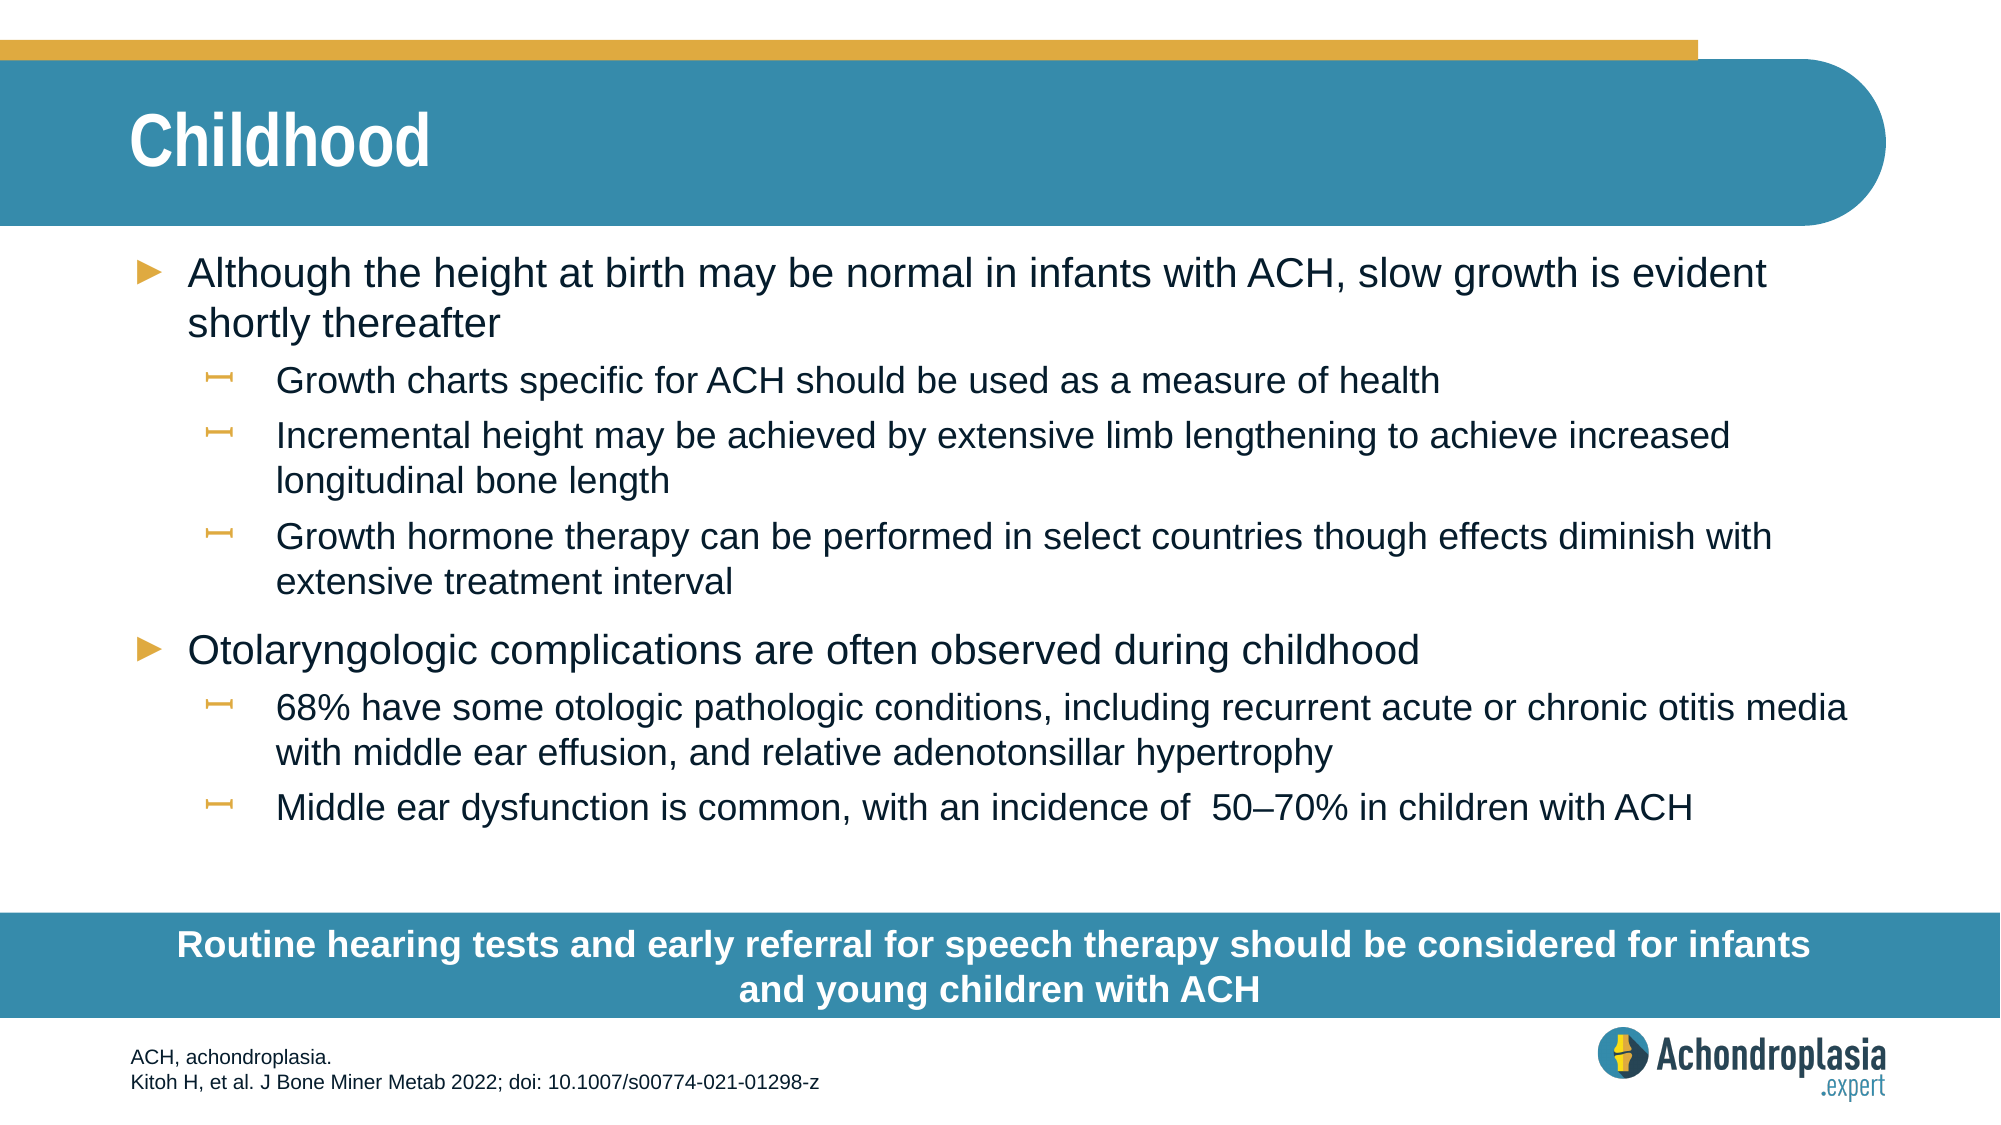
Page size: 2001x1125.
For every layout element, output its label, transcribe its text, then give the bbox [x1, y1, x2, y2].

list Although the height at birth may be normal in infants with ACH, slow growth is evident shortly thereafter Growth charts specific for ACH should be used as a measure of health Incremental height may be achieved by extensive limb lengthening to achieve increased longitudinal bone length Growth hormone therapy can be performed in select countries though effects diminish with extensive treatment interval Otolaryngologic complications are often observed during childhood 68% have some otologic pathologic conditions, including recurrent acute or chronic otitis media with middle ear effusion, and relative adenotonsillar hypertrophy Middle ear dysfunction is common, with an incidence of 50–70% in children with ACH [114, 237, 1886, 880]
footer ACH, achondroplasia. Kitoh H, et al. J Bone Miner Metab 2022; doi: 10.1007/s00774-021-01298-z [115, 1018, 1598, 1102]
list Routine hearing tests and early referral for speech therapy should be considered for infants and young children with ACH [0, 912, 2000, 1018]
title Childhood [114, 59, 1886, 225]
picture [1598, 1027, 1886, 1102]
